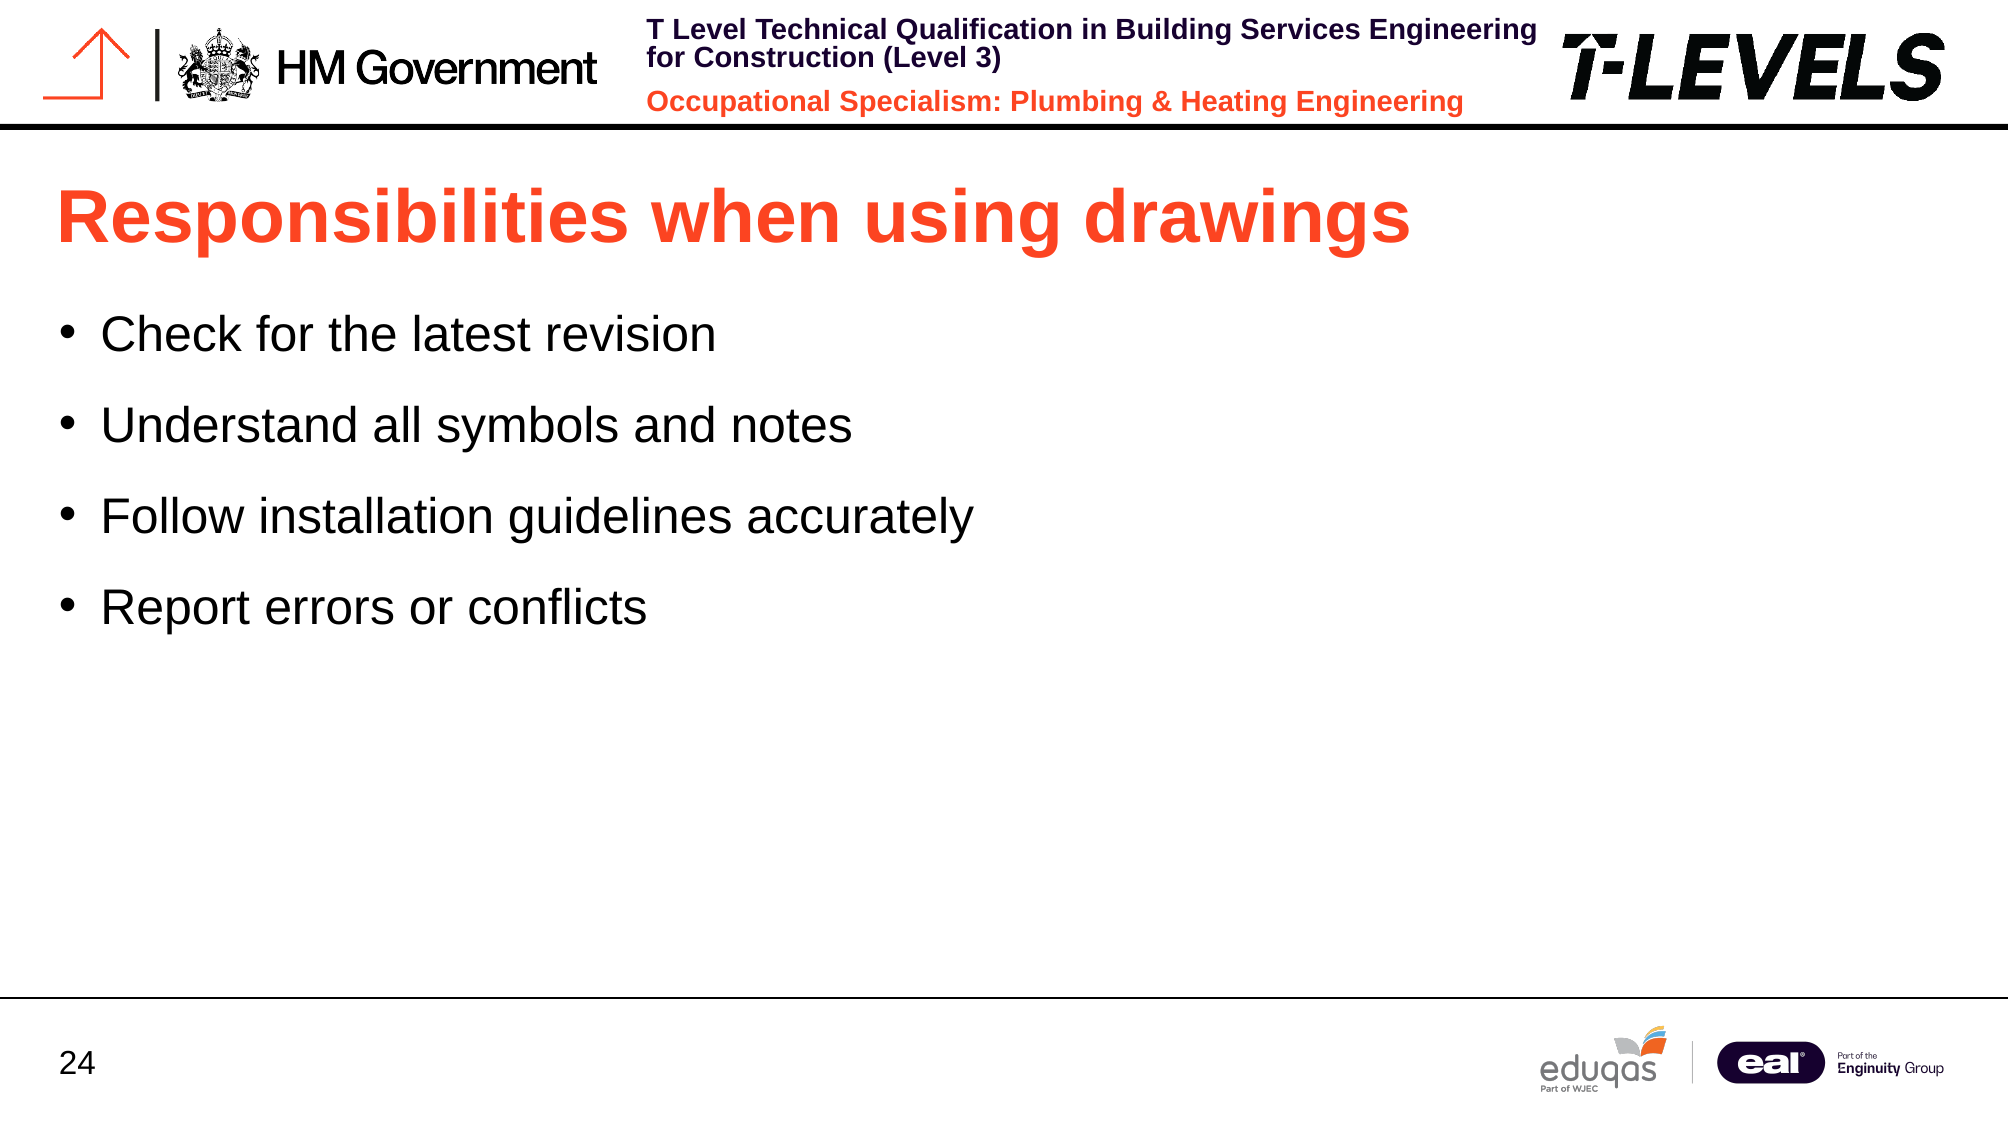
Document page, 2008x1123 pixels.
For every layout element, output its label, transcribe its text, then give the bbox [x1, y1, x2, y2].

picture [38, 27, 136, 100]
picture [155, 28, 597, 102]
list Check for the latest revision Understand all symbols and notes Follow installation guidelines accurately Report errors or conflicts [59, 295, 1901, 975]
picture [1543, 25, 1964, 108]
title Responsibilities when using drawings [41, 111, 1949, 314]
picture [1535, 1021, 1949, 1097]
